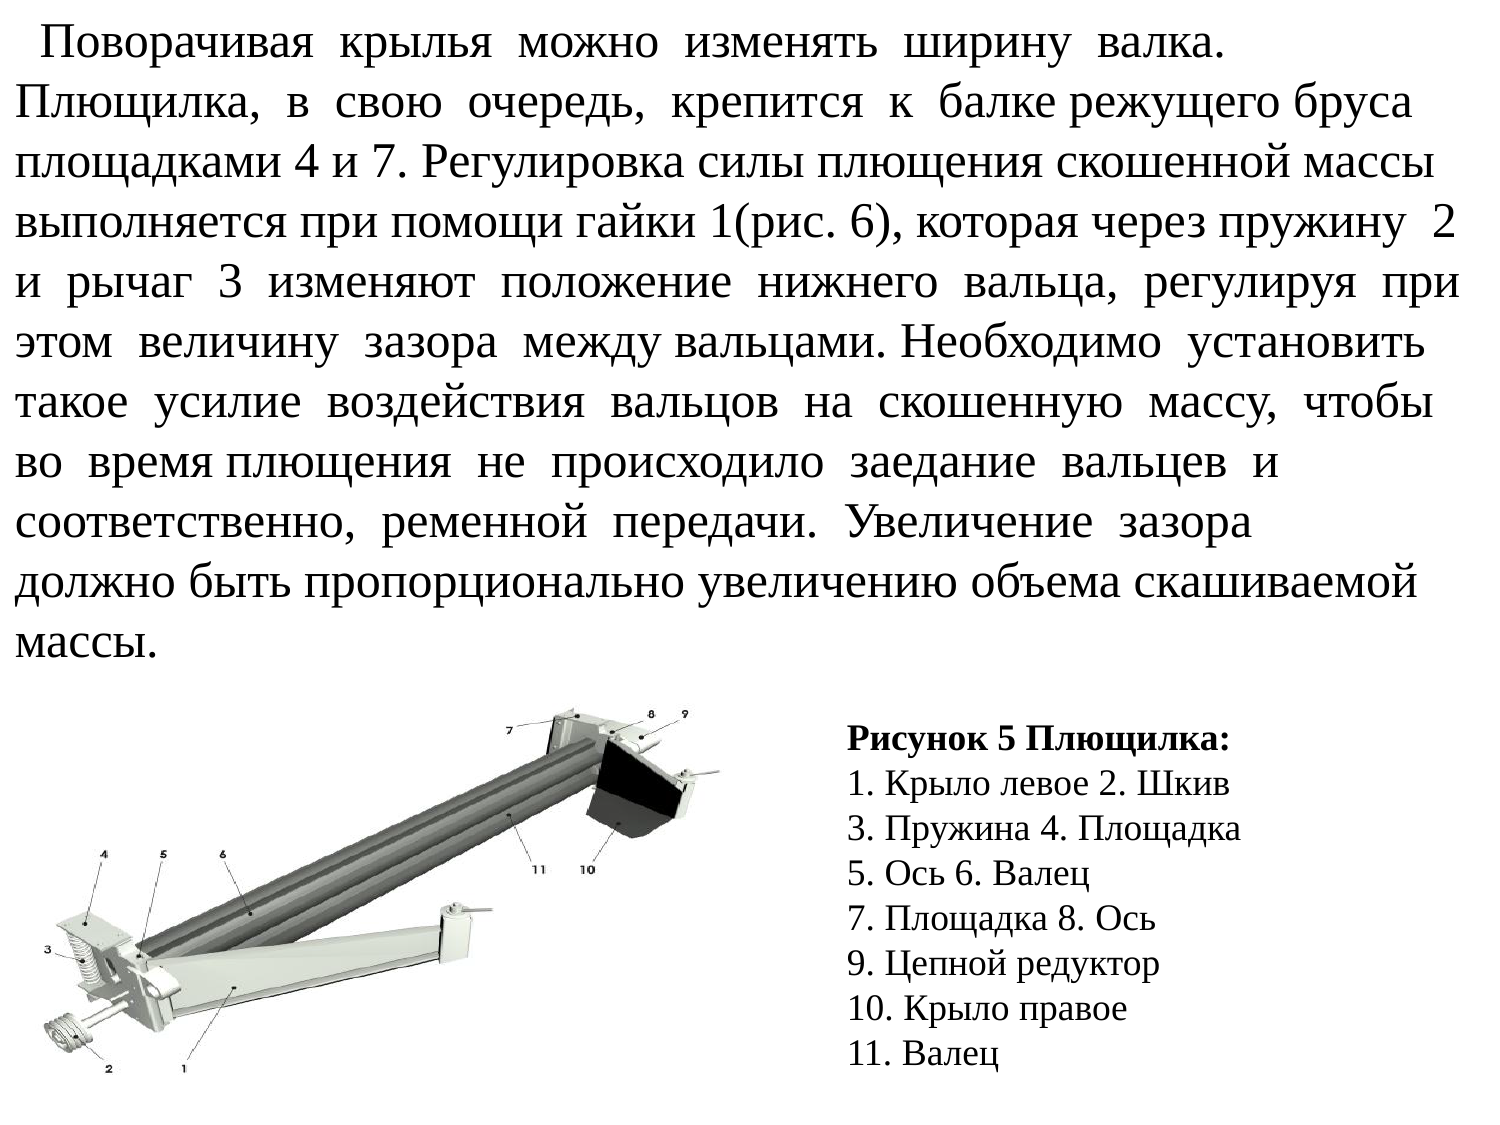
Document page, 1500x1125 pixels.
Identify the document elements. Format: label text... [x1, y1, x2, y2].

picture [34, 702, 727, 1079]
text_box Поворачивая крылья можно изменять ширину валка. Плющилка, в свою очередь, крепится к балке режущего бруса площадками 4 и 7. Регулировка силы плющения скошенной массы выполняется при помощи гайки 1(рис. 6), которая через пружину 2 и рычаг 3 изменяют положение нижнего вальца, регулируя при этом величину зазора между вальцами. Необходимо установить такое усилие воздействия вальцов на скошенную массу, чтобы во время плющения не происходило заедание вальцев и соответственно, ременной передачи. Увеличение зазора должно быть пропорционально увеличению объема скашиваемой массы. [0, 0, 1500, 675]
text_box Рисунок 5 Плющилка: 1. Крыло левое 2. Шкив 3. Пружина 4. Площадка 5. Ось 6. Валец 7. Площадка 8. Ось 9. Цепной редуктор 10. Крыло правое 11. Валец [831, 704, 1465, 1080]
